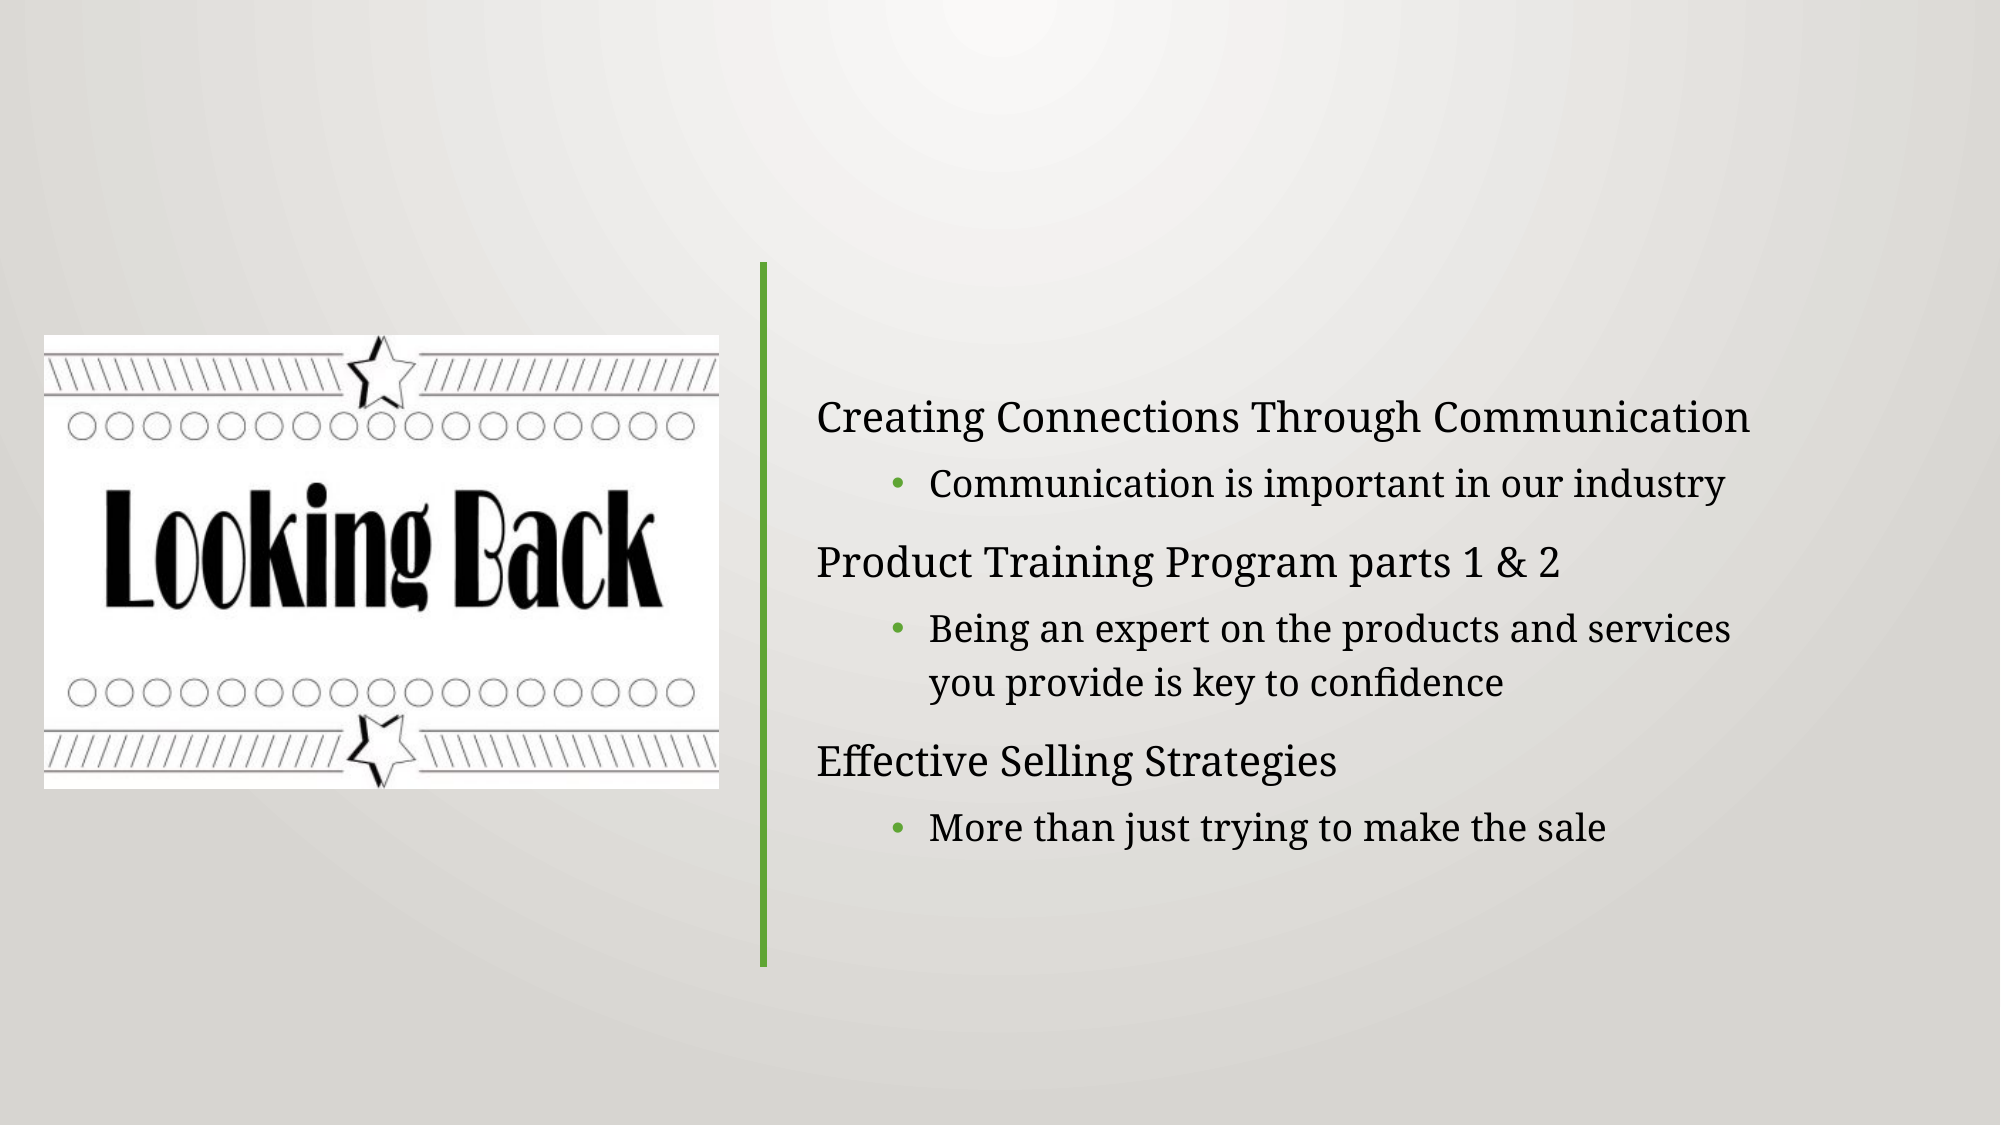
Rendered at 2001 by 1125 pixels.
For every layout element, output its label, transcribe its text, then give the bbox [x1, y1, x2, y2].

list Creating Connections Through Communication Communication is important in our industry Product Training Program parts 1 & 2 Being an expert on the products and services you provide is key to confidence Effective Selling Strategies More than just trying to make the sale [801, 262, 1814, 968]
text_box [0, 0, 2000, 1125]
picture [44, 335, 720, 790]
